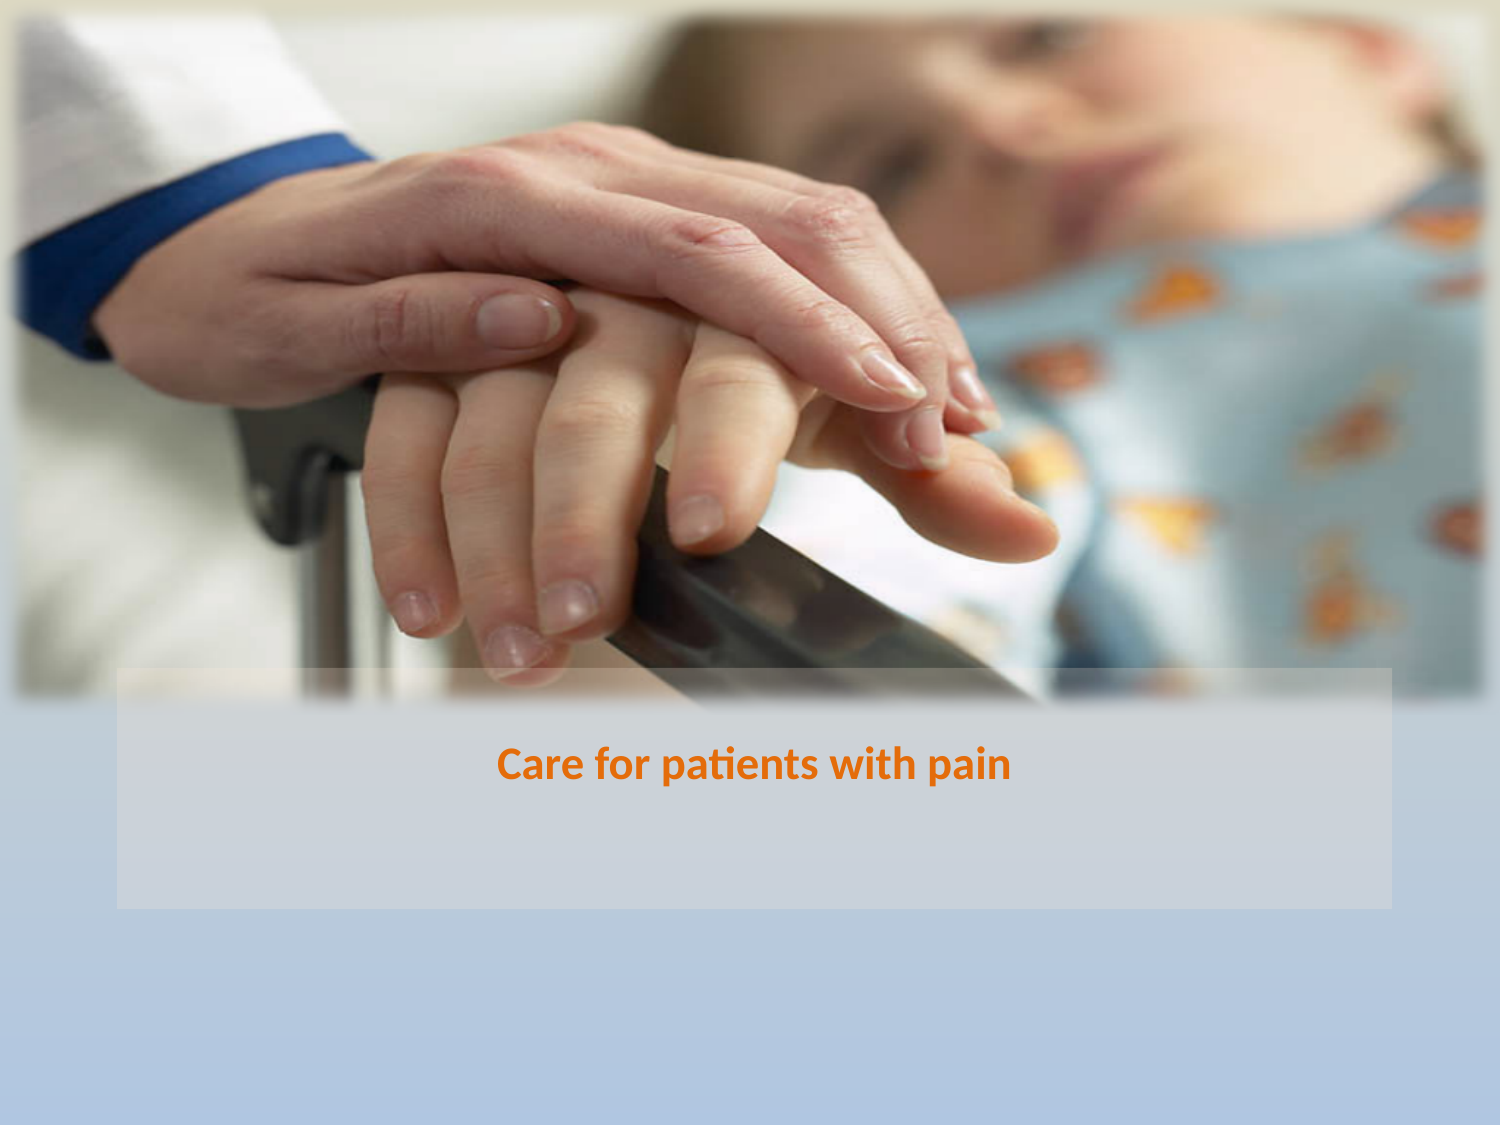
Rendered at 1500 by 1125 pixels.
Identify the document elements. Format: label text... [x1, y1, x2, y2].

picture [0, 0, 1500, 716]
title Care for patients with pain [116, 723, 1393, 910]
